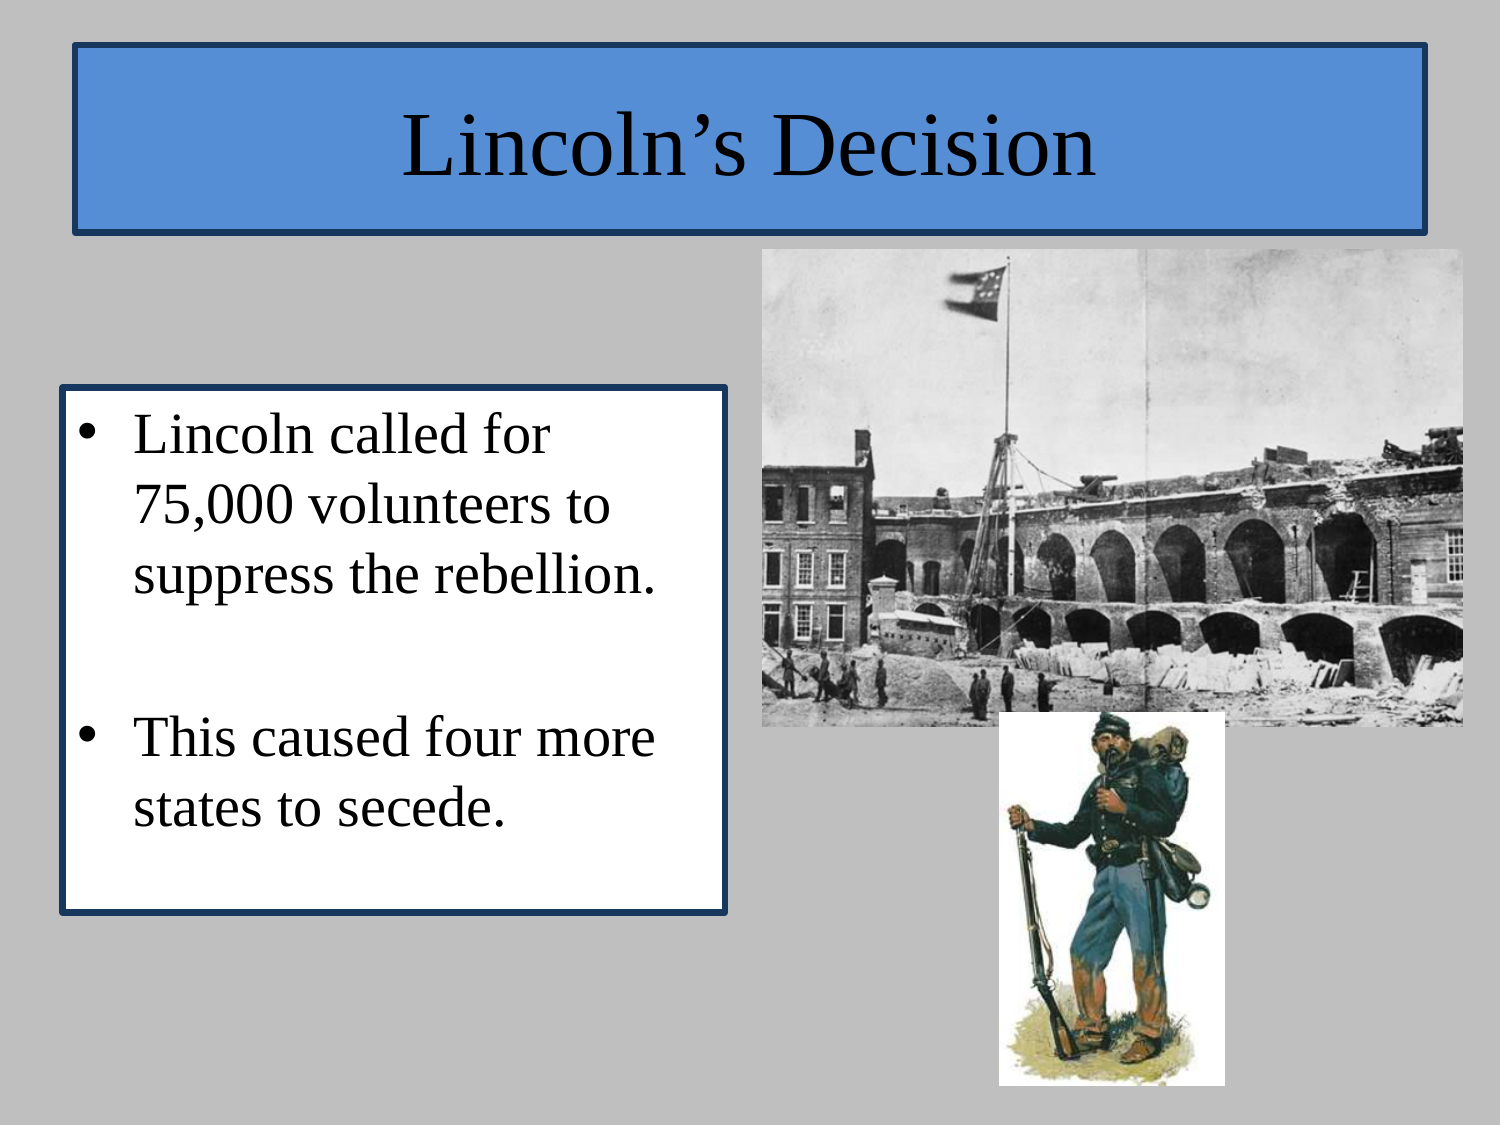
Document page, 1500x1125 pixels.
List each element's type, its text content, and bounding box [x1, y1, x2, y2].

picture [999, 712, 1226, 1086]
title Lincoln’s Decision [75, 45, 1425, 233]
list Lincoln called for 75,000 volunteers to suppress the rebellion. This caused four more states to secede. [62, 387, 725, 913]
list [762, 249, 1463, 727]
